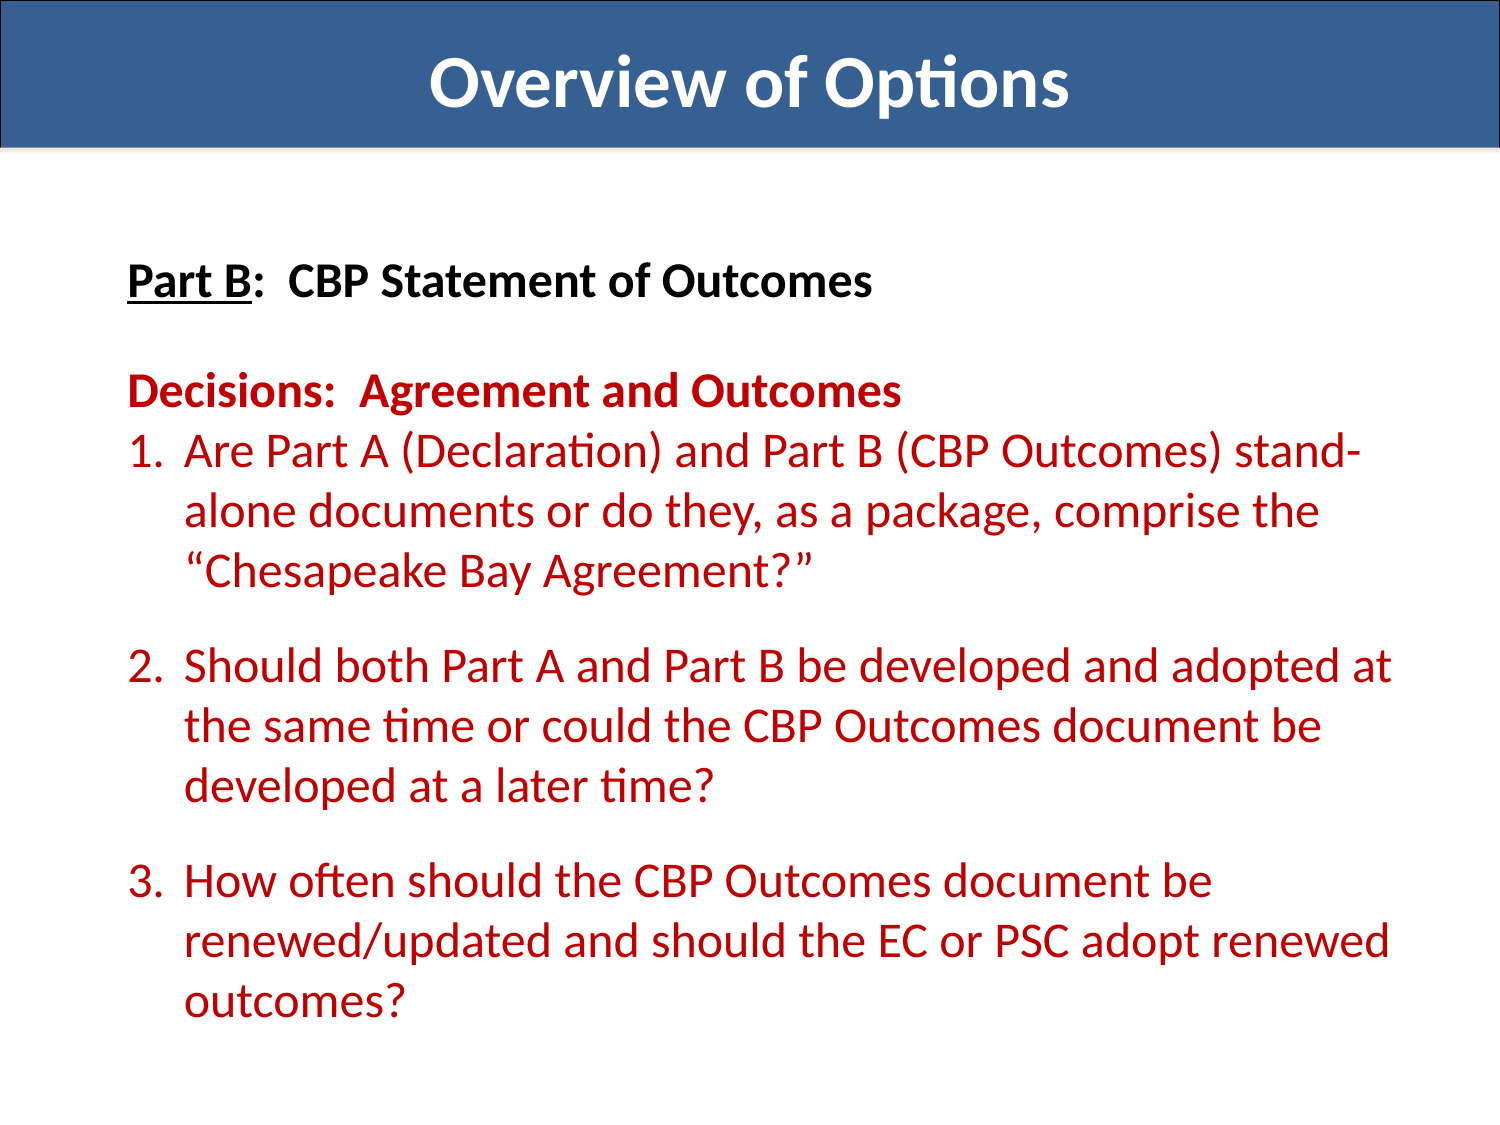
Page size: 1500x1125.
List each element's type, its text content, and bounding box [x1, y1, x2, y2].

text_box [0, 0, 1500, 151]
text_box Part B: CBP Statement of Outcomes Decisions: Agreement and Outcomes Are Part A (Declaration) and Part B (CBP Outcomes) stand-alone documents or do they, as a package, comprise the “Chesapeake Bay Agreement?” Should both Part A and Part B be developed and adopted at the same time or could the CBP Outcomes document be developed at a later time? How often should the CBP Outcomes document be renewed/updated and should the EC or PSC adopt renewed outcomes? [112, 209, 1413, 1035]
